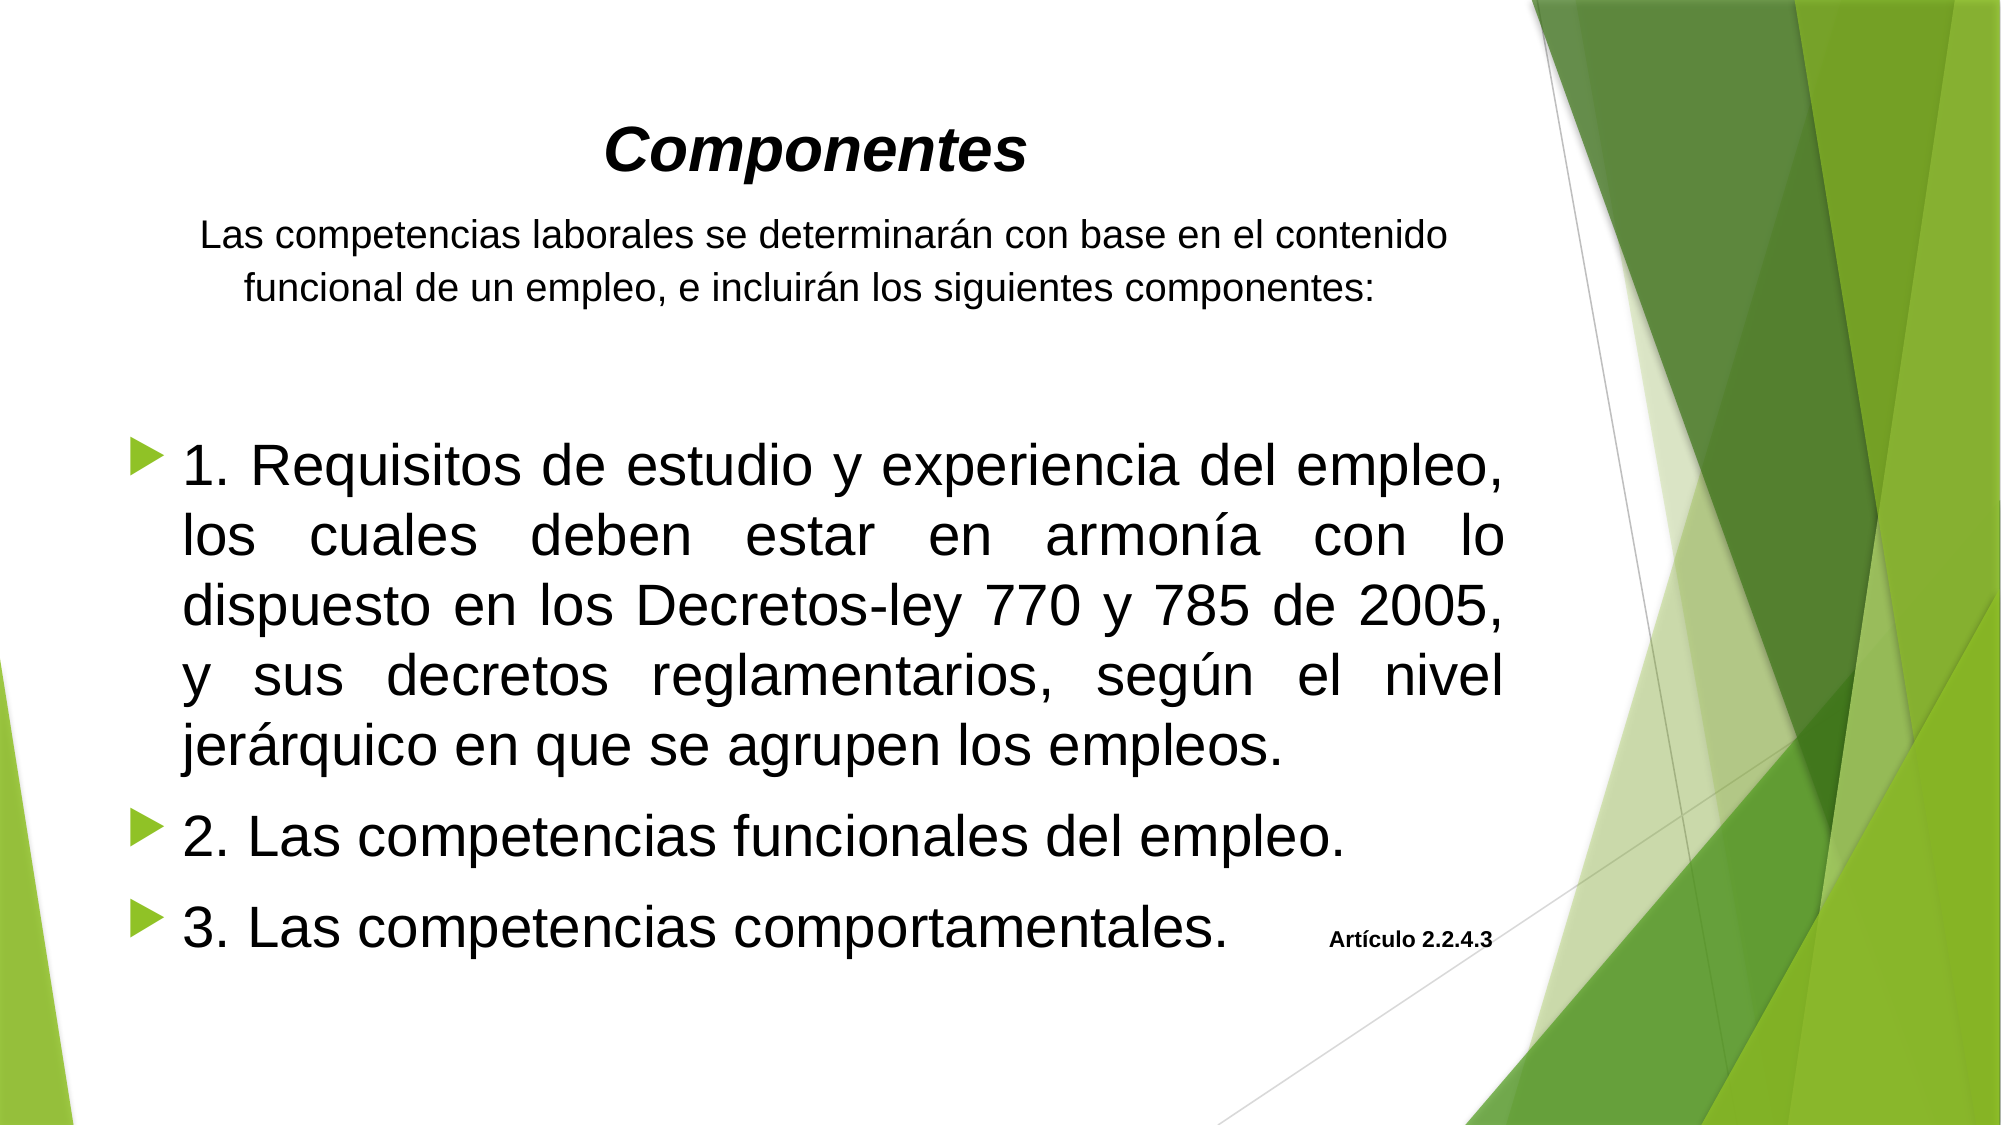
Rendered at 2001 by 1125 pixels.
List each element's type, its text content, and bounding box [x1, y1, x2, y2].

title Componentes Las competencias laborales se determinarán con base en el contenido funcional de un empleo, e incluirán los siguientes componentes: [111, 99, 1522, 317]
list 1. Requisitos de estudio y experiencia del empleo, los cuales deben estar en ar­monía con lo dispuesto en los Decretos-ley 770 y 785 de 2005, y sus decretos reglamentarios, según el nivel jerárquico en que se agrupen los empleos. 2. Las competencias funcionales del empleo. 3. Las competencias comportamentales. Artículo 2.2.4.3 [111, 419, 1522, 991]
